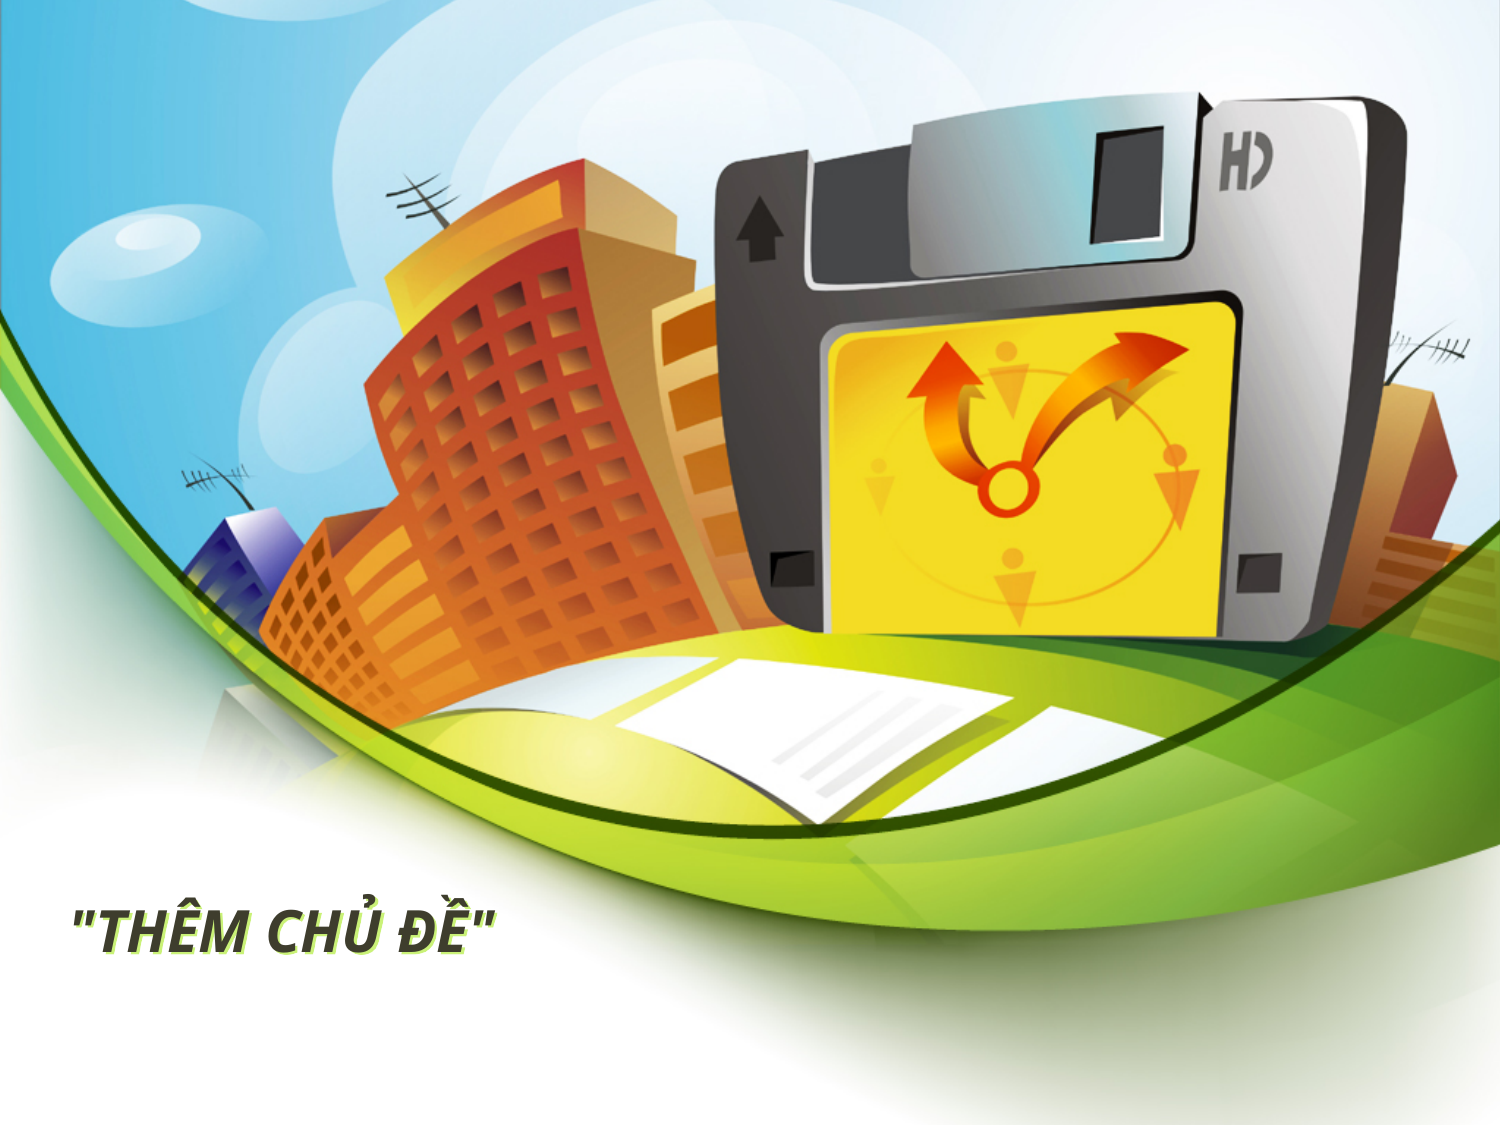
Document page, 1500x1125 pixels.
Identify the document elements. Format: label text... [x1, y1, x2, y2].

title "THÊM CHỦ ĐỀ" [0, 860, 631, 998]
picture [0, 0, 1500, 1125]
